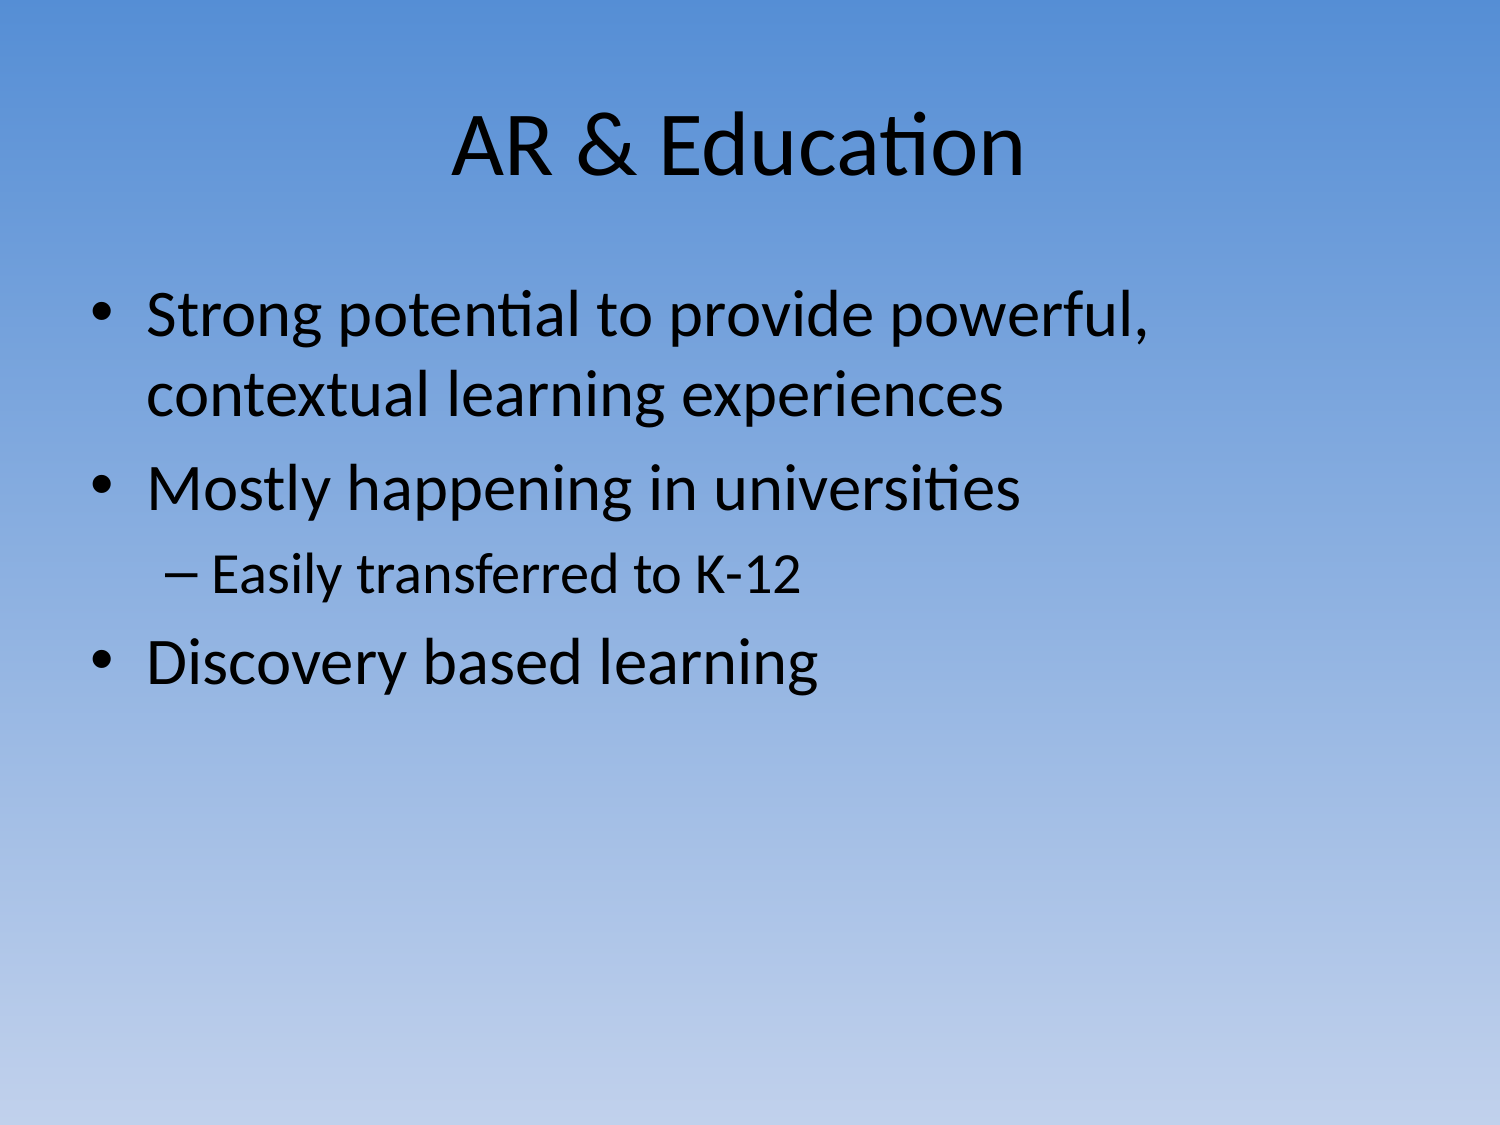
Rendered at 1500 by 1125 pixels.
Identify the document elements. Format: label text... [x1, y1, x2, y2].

list Strong potential to provide powerful, contextual learning experiences Mostly happening in universities Easily transferred to K-12 Discovery based learning [75, 262, 1425, 1005]
title AR & Education [75, 45, 1425, 233]
